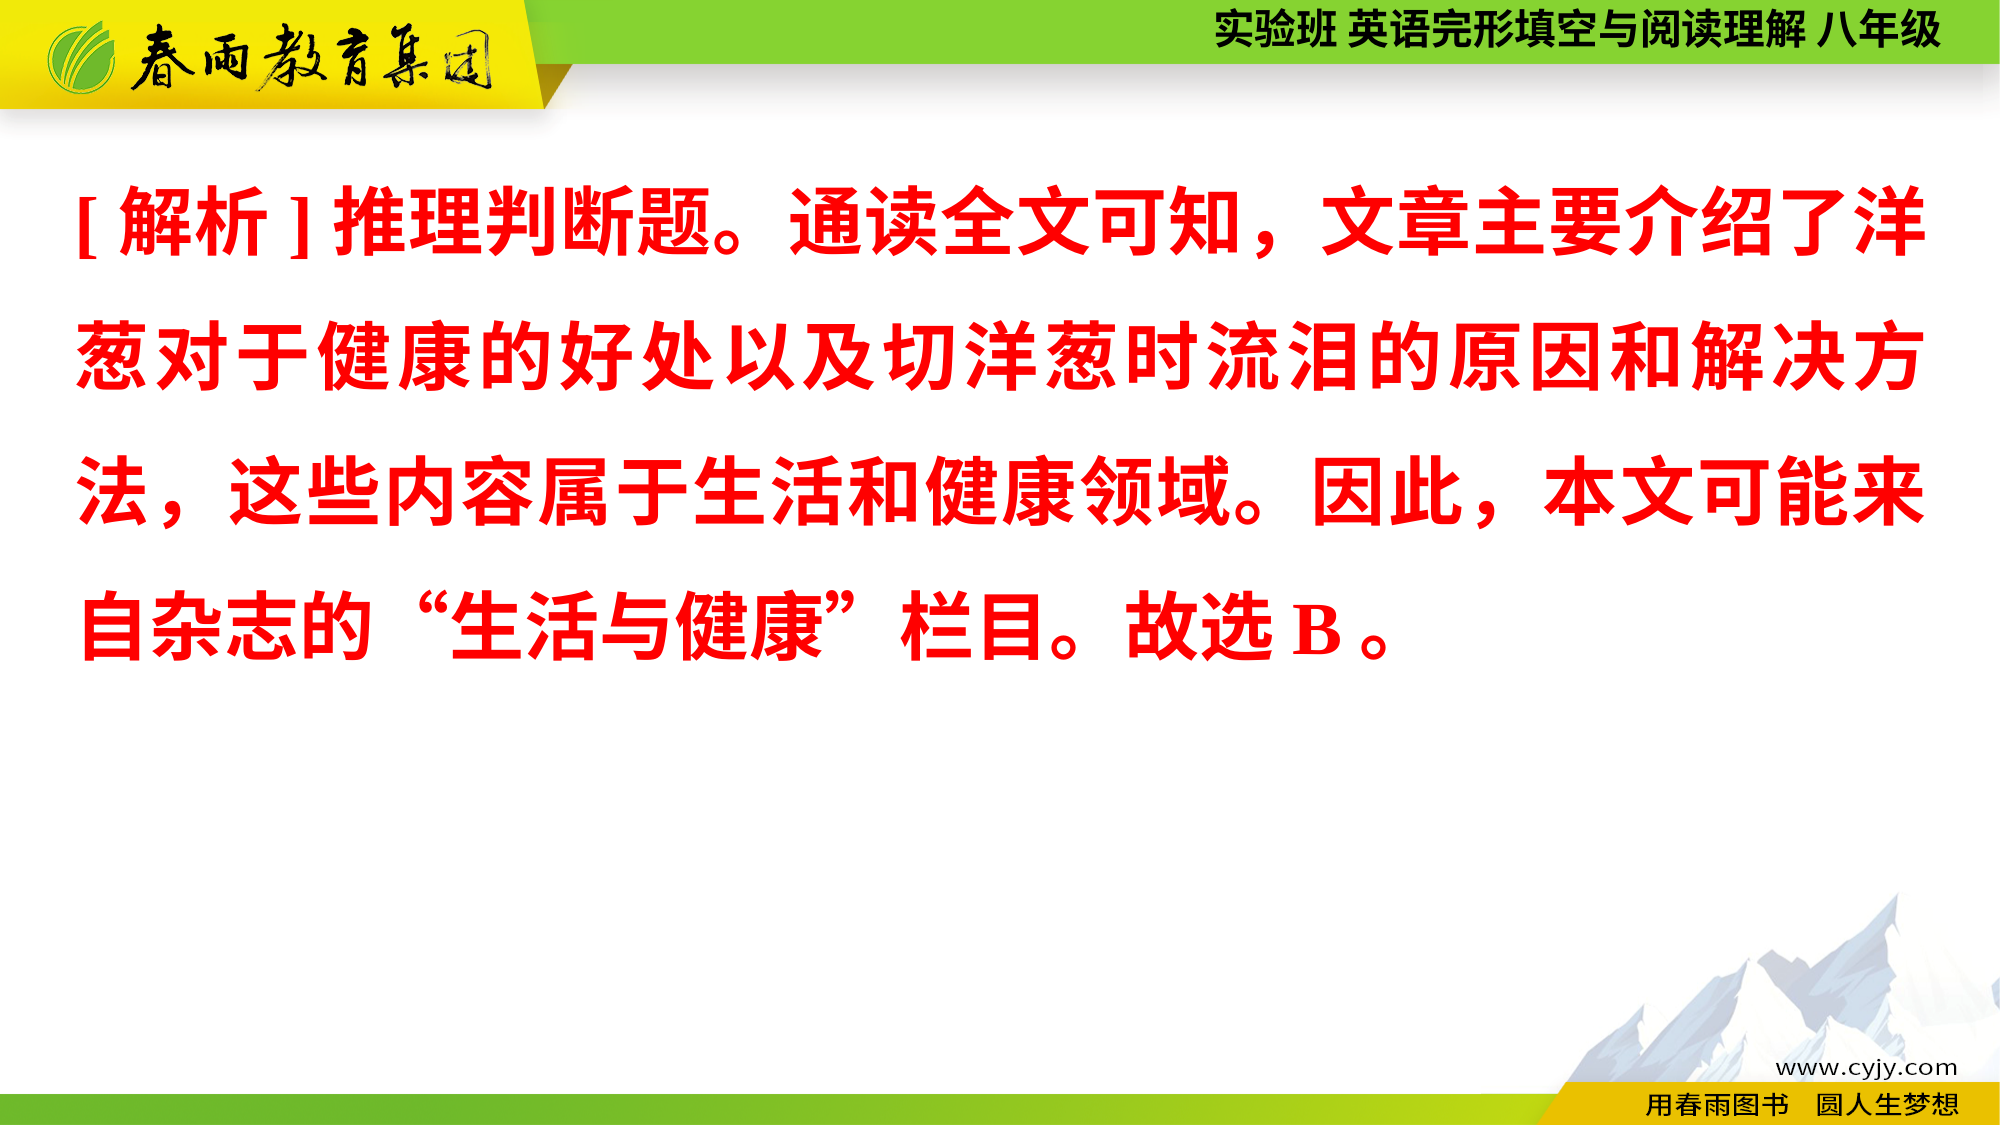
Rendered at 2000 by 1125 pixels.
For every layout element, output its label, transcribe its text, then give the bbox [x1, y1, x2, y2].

picture [0, 0, 2000, 1125]
list [解析]推理判断题。通读全文可知，文章主要介绍了洋葱对于健康的好处以及切洋葱时流泪的原因和解决方法，这些内容属于生活和健康领域。因此，本文可能来自杂志的“生活与健康”栏目。故选B。 [59, 122, 1944, 683]
